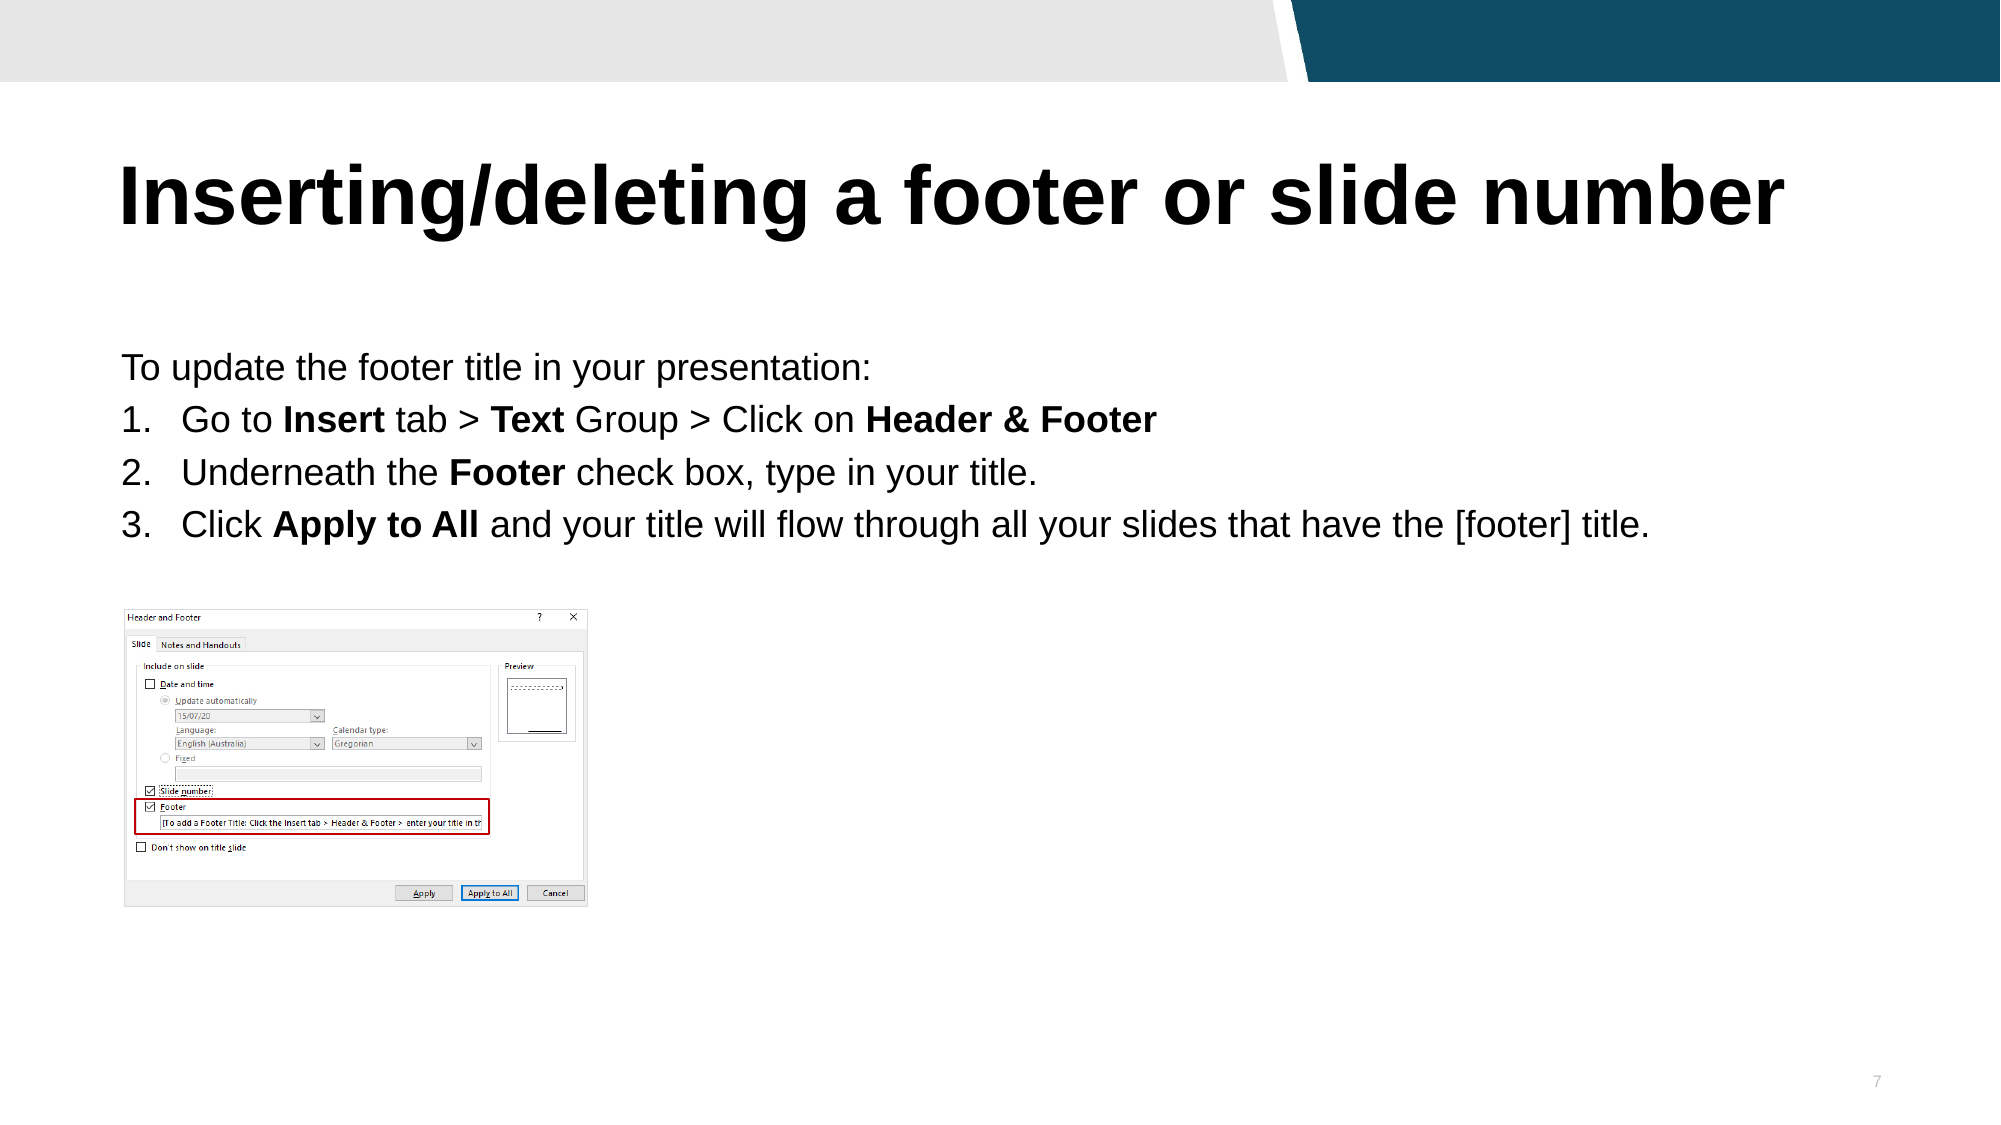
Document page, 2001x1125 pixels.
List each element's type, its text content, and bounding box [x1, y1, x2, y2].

text_box To update the footer title in your presentation: Go to Insert tab > Text Group > Click on Header & Footer Underneath the Footer check box, type in your title. Click Apply to All and your title will flow through all your slides that have the [footer] title. [121, 337, 1882, 944]
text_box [123, 609, 588, 907]
title Inserting/deleting a footer or slide number [118, 160, 1882, 242]
picture [0, 0, 2000, 82]
